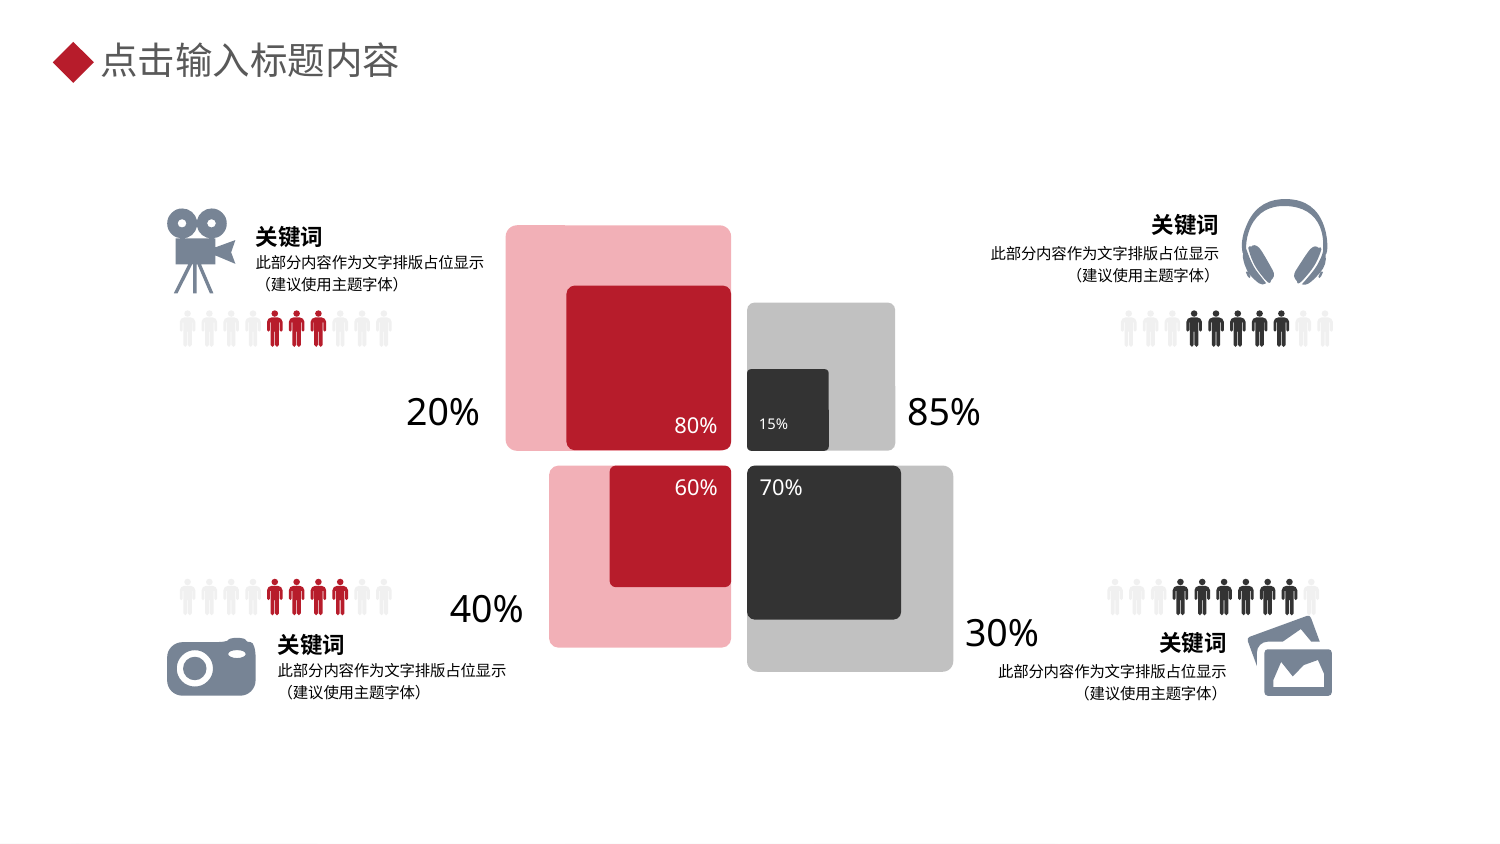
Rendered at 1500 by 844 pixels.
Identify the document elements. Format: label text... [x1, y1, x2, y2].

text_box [548, 465, 732, 648]
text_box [979, 198, 1333, 348]
text_box 点击输入标题内容 [100, 28, 450, 91]
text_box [744, 465, 954, 672]
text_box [166, 208, 495, 348]
text_box [50, 39, 96, 85]
text_box 20% [406, 387, 457, 439]
text_box 85% [907, 387, 958, 439]
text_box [987, 578, 1332, 706]
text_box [505, 225, 732, 456]
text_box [166, 578, 518, 708]
text_box 30% [965, 609, 982, 661]
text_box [743, 302, 896, 451]
